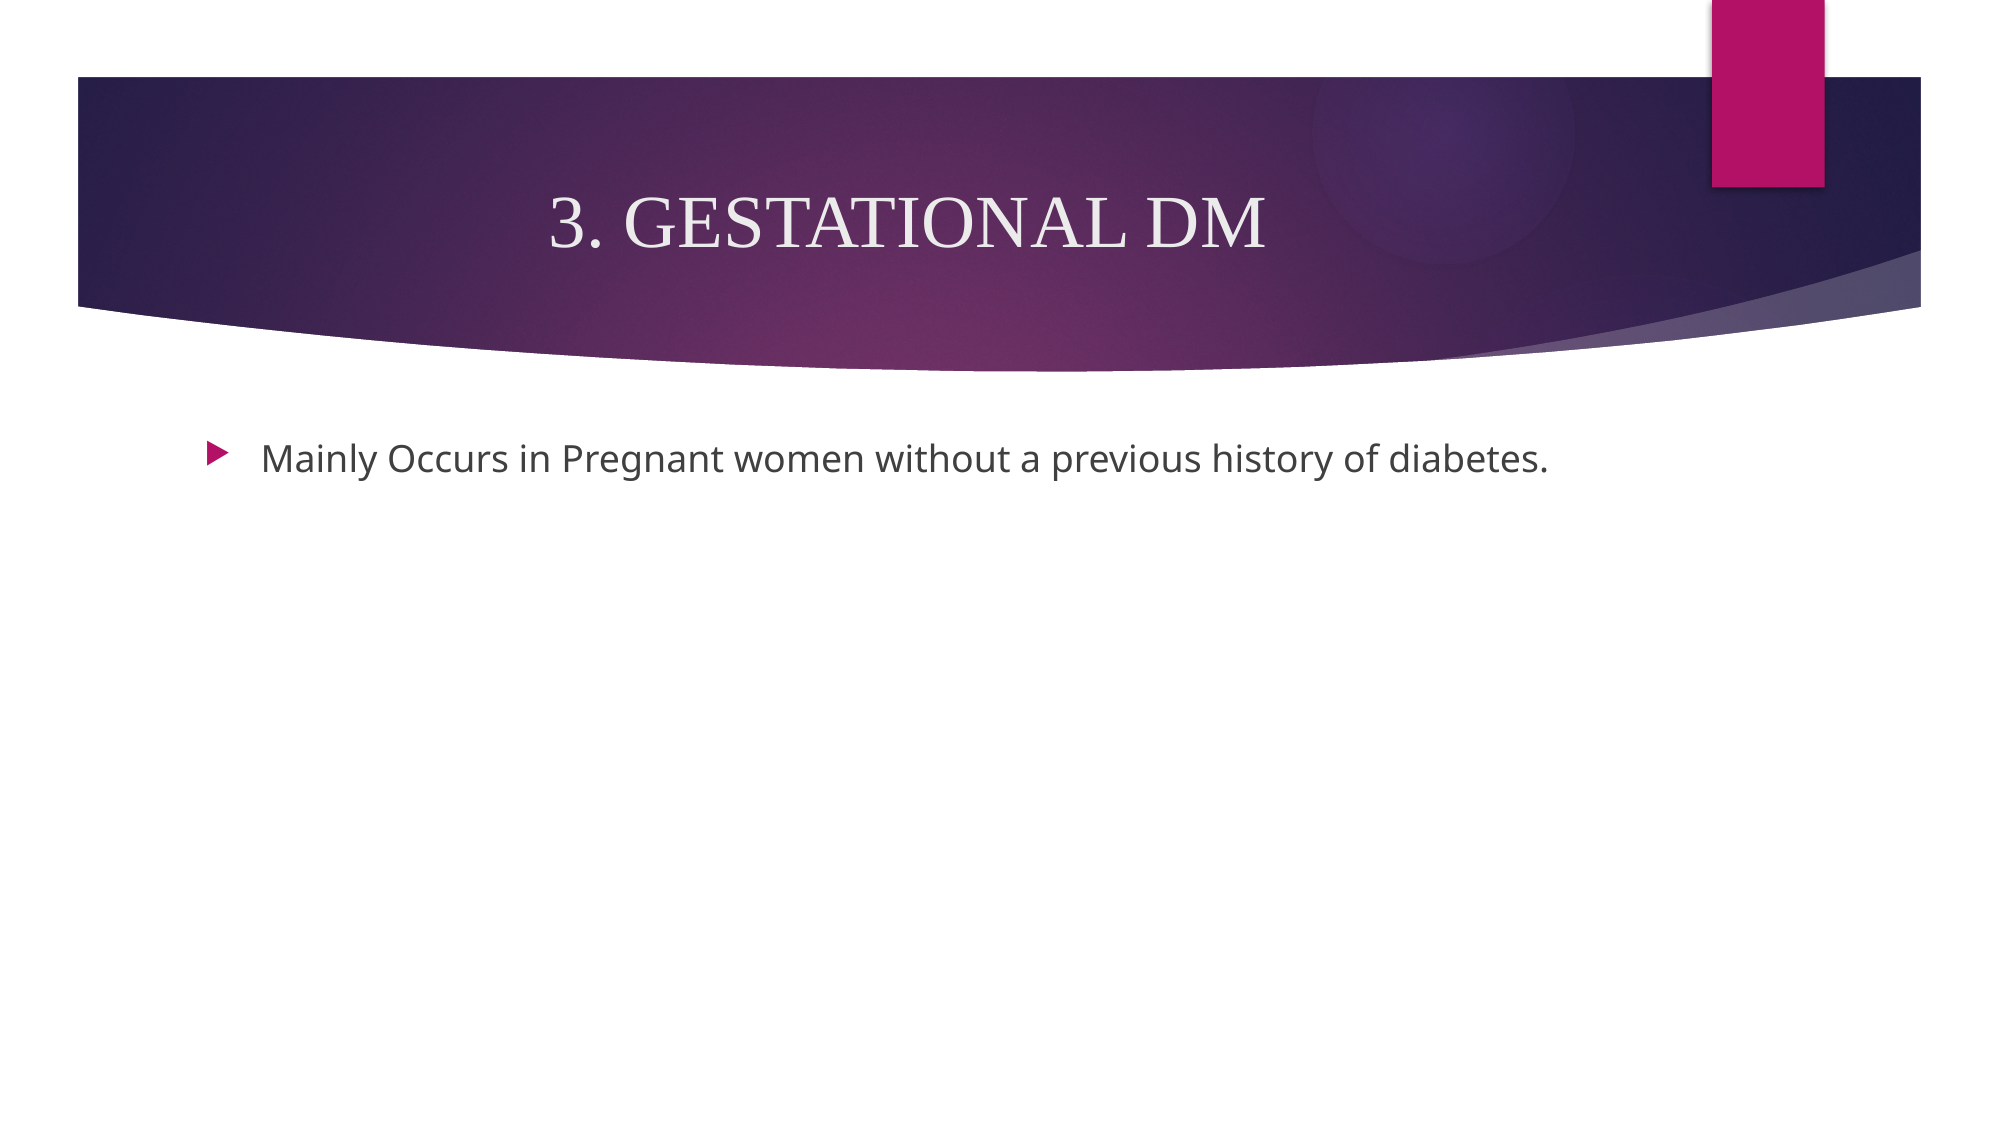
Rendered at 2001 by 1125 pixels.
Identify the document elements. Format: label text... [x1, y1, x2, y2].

list Mainly Occurs in Pregnant women without a previous history of diabetes. [189, 427, 1638, 773]
title 3. GESTATIONAL DM [189, 159, 1627, 276]
